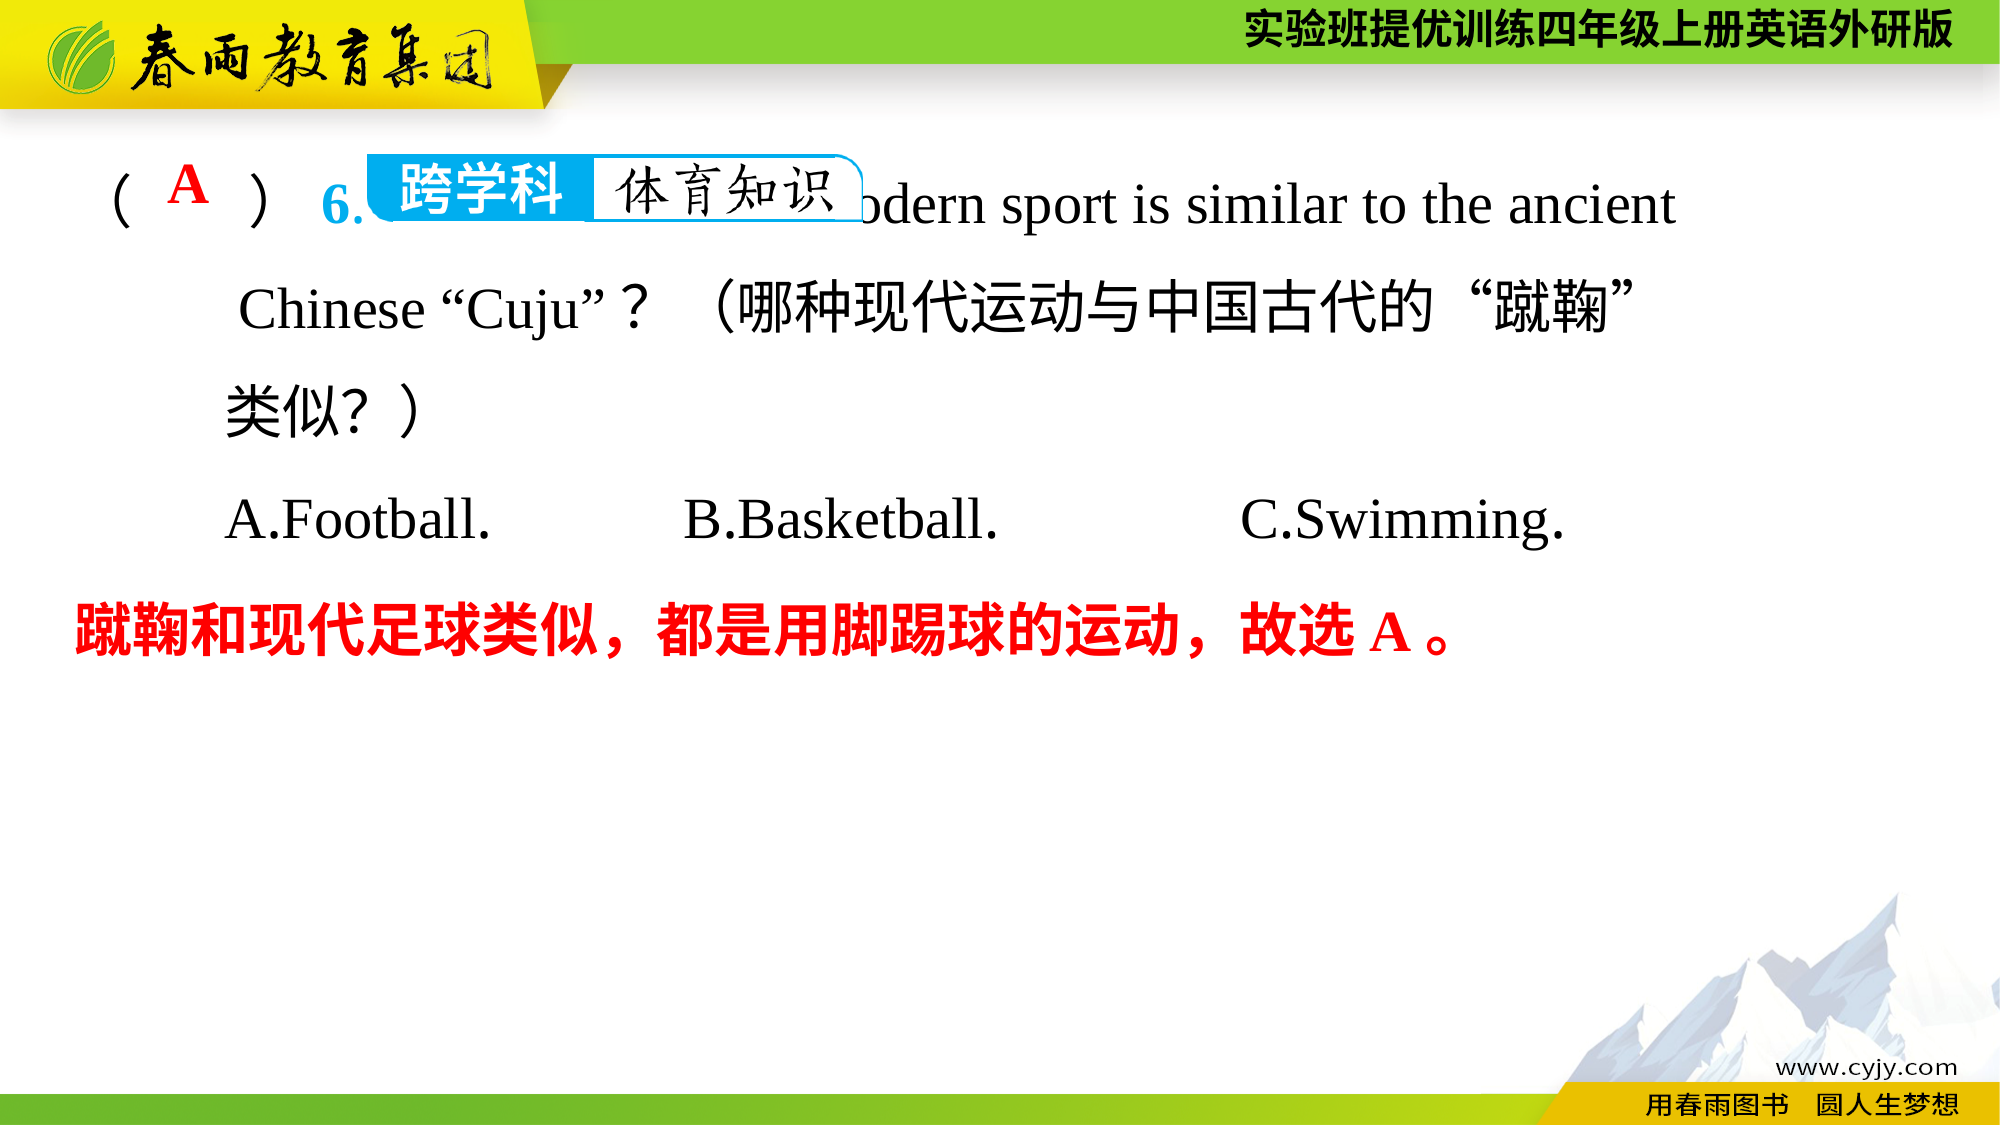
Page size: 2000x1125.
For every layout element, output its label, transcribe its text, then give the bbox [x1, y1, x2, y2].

text_box A [152, 138, 225, 223]
list （ ）6. Which modern sport is similar to the ancient Chinese “Cuju”？（哪种现代运动与中国古代的“蹴鞠” 类似？） A.Football. B.Basketball. C.Swimming. [59, 122, 1944, 550]
picture [0, 0, 2000, 1125]
text_box 蹴鞠和现代足球类似，都是用脚踢球的运动，故选A。 [59, 550, 1944, 671]
